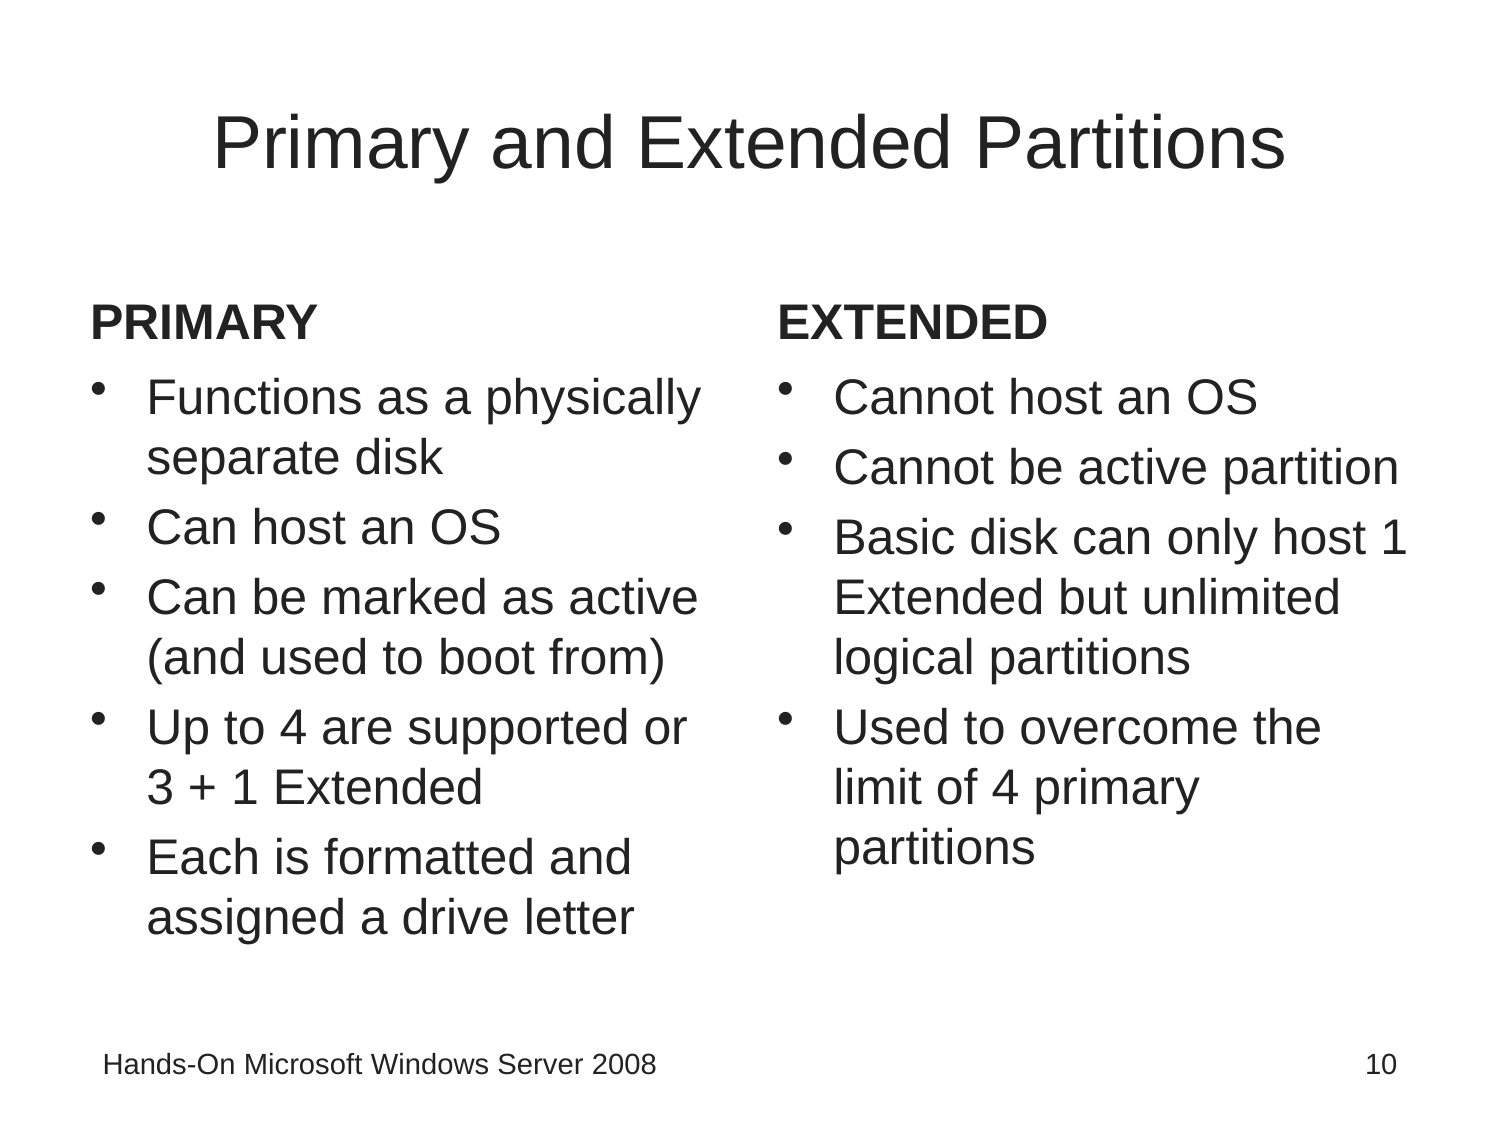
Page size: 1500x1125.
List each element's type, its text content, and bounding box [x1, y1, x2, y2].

list Functions as a physically separate disk Can host an OS Can be marked as active (and used to boot from) Up to 4 are supported or 3 + 1 Extended Each is formatted and assigned a drive letter [74, 356, 738, 1006]
slide_number 10 [1074, 1037, 1413, 1101]
title Primary and Extended Partitions [74, 44, 1426, 233]
list Cannot host an OS Cannot be active partition Basic disk can only host 1 Extended but unlimited logical partitions Used to overcome the limit of 4 primary partitions [761, 356, 1426, 1006]
list EXTENDED [761, 251, 1426, 356]
footer Hands-On Microsoft Windows Server 2008 [87, 1037, 1051, 1101]
list PRIMARY [74, 251, 738, 356]
